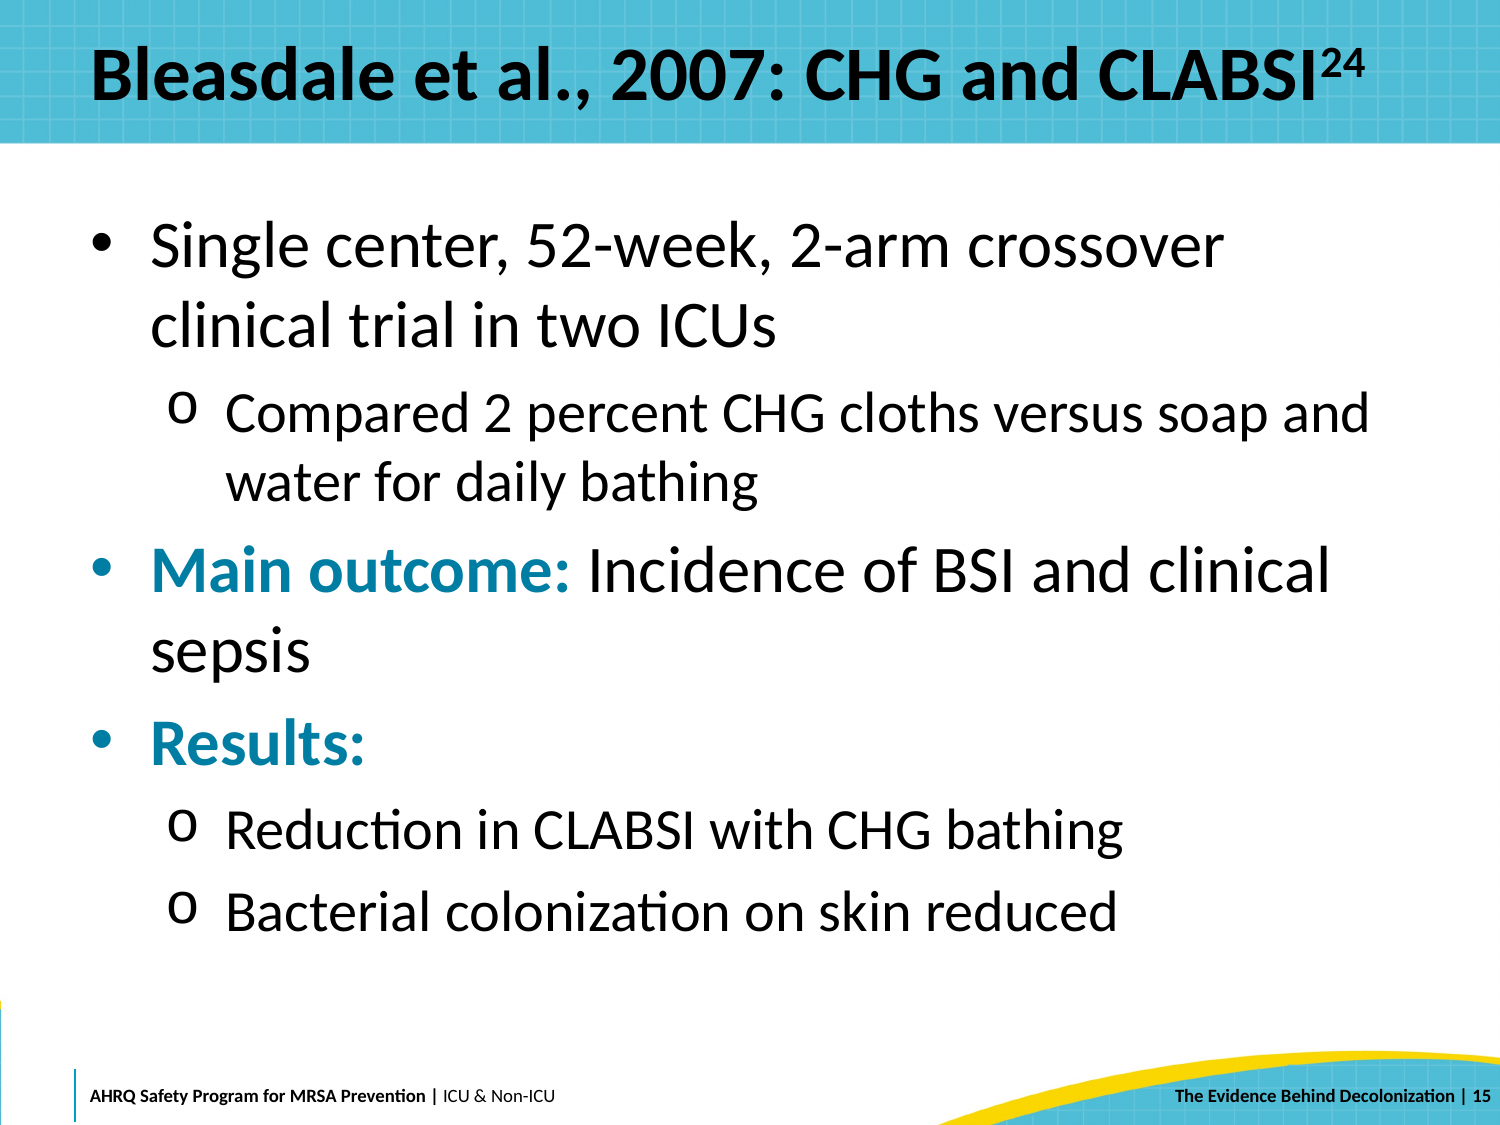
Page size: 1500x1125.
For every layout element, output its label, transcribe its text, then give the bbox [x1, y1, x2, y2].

title Bleasdale et al., 2007: CHG and CLABSI24 [75, 0, 1425, 150]
picture [0, 0, 1500, 1125]
list Single center, 52-week, 2-arm crossover clinical trial in two ICUs Compared 2 percent CHG cloths versus soap and water for daily bathing Main outcome: Incidence of BSI and clinical sepsis Results: Reduction in CLABSI with CHG bathing Bacterial colonization on skin reduced [75, 193, 1425, 1035]
slide_number | 15 [1455, 1065, 1500, 1125]
